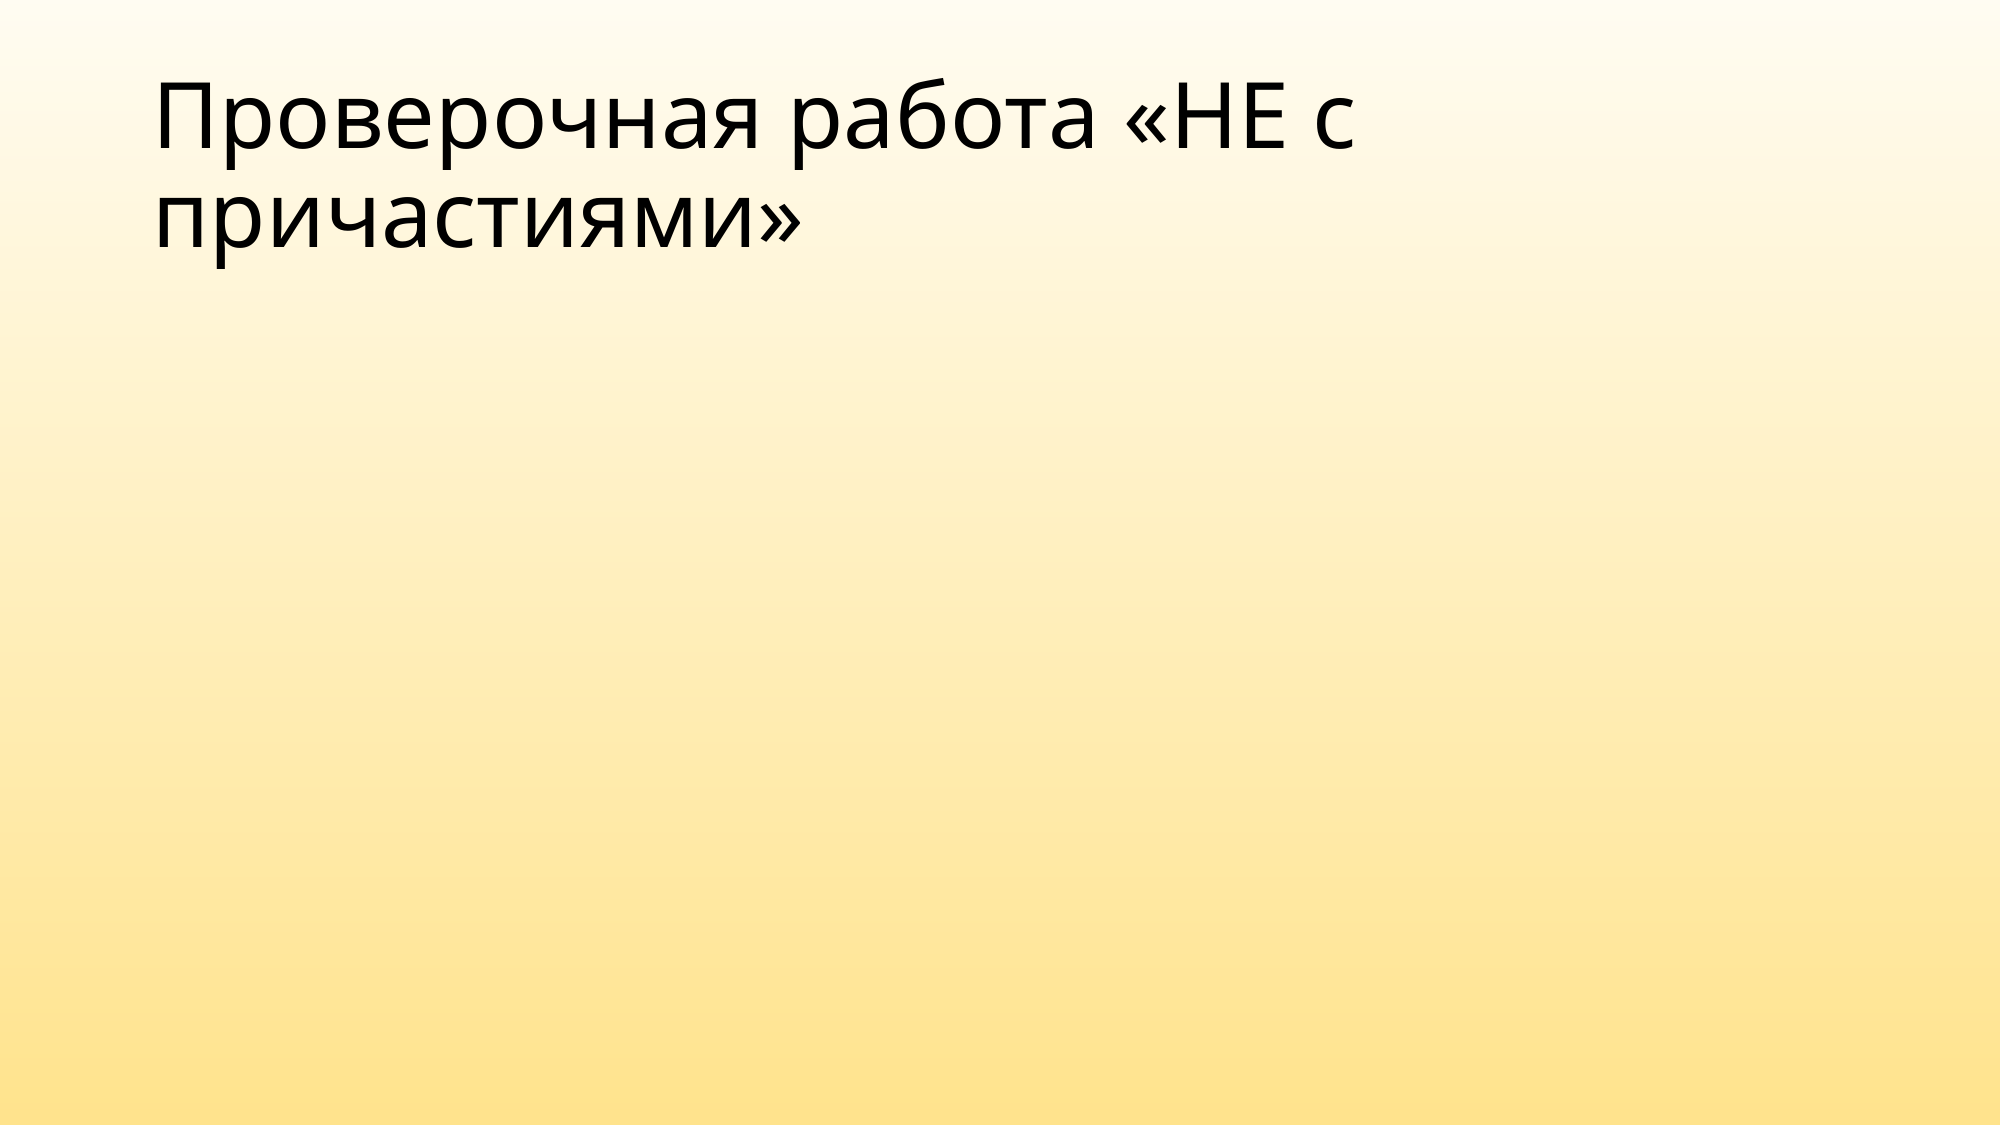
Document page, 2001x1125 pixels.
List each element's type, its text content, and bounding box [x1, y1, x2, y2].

title Проверочная работа «НЕ с причастиями» [137, 59, 1863, 278]
